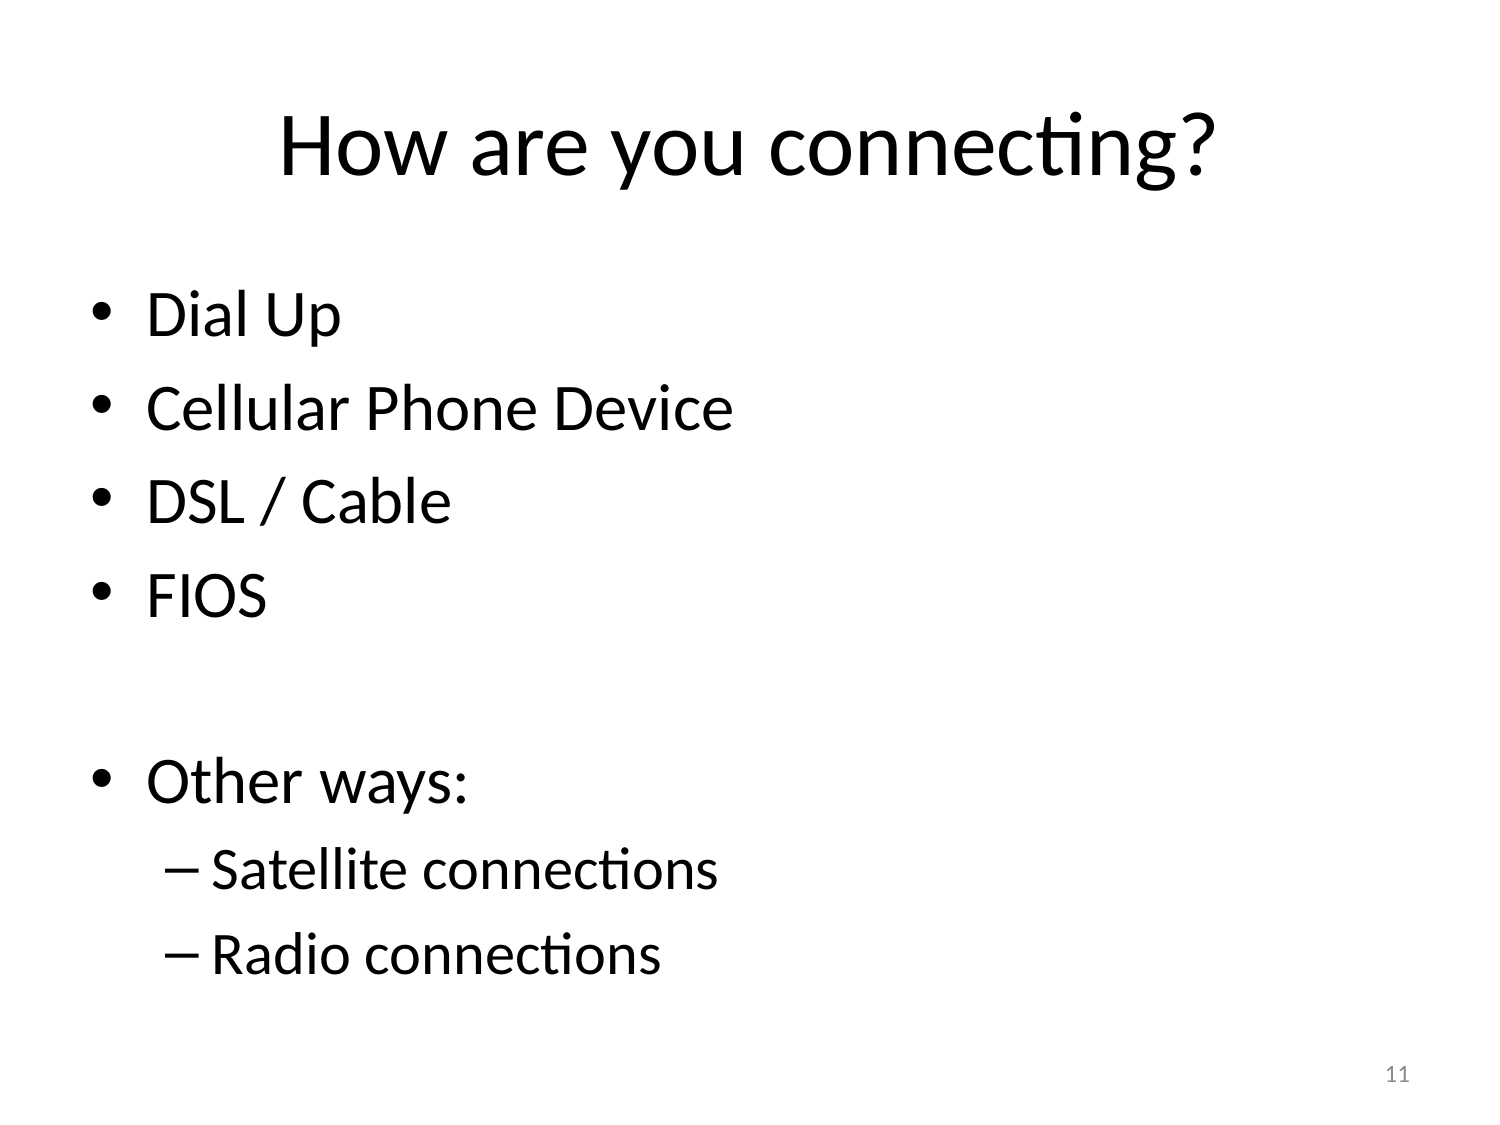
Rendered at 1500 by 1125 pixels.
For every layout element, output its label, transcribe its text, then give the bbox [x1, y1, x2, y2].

list Dial Up Cellular Phone Device DSL / Cable FIOS Other ways: Satellite connections Radio connections [75, 262, 1425, 1005]
slide_number 11 [1074, 1042, 1425, 1103]
title How are you connecting? [75, 45, 1425, 233]
